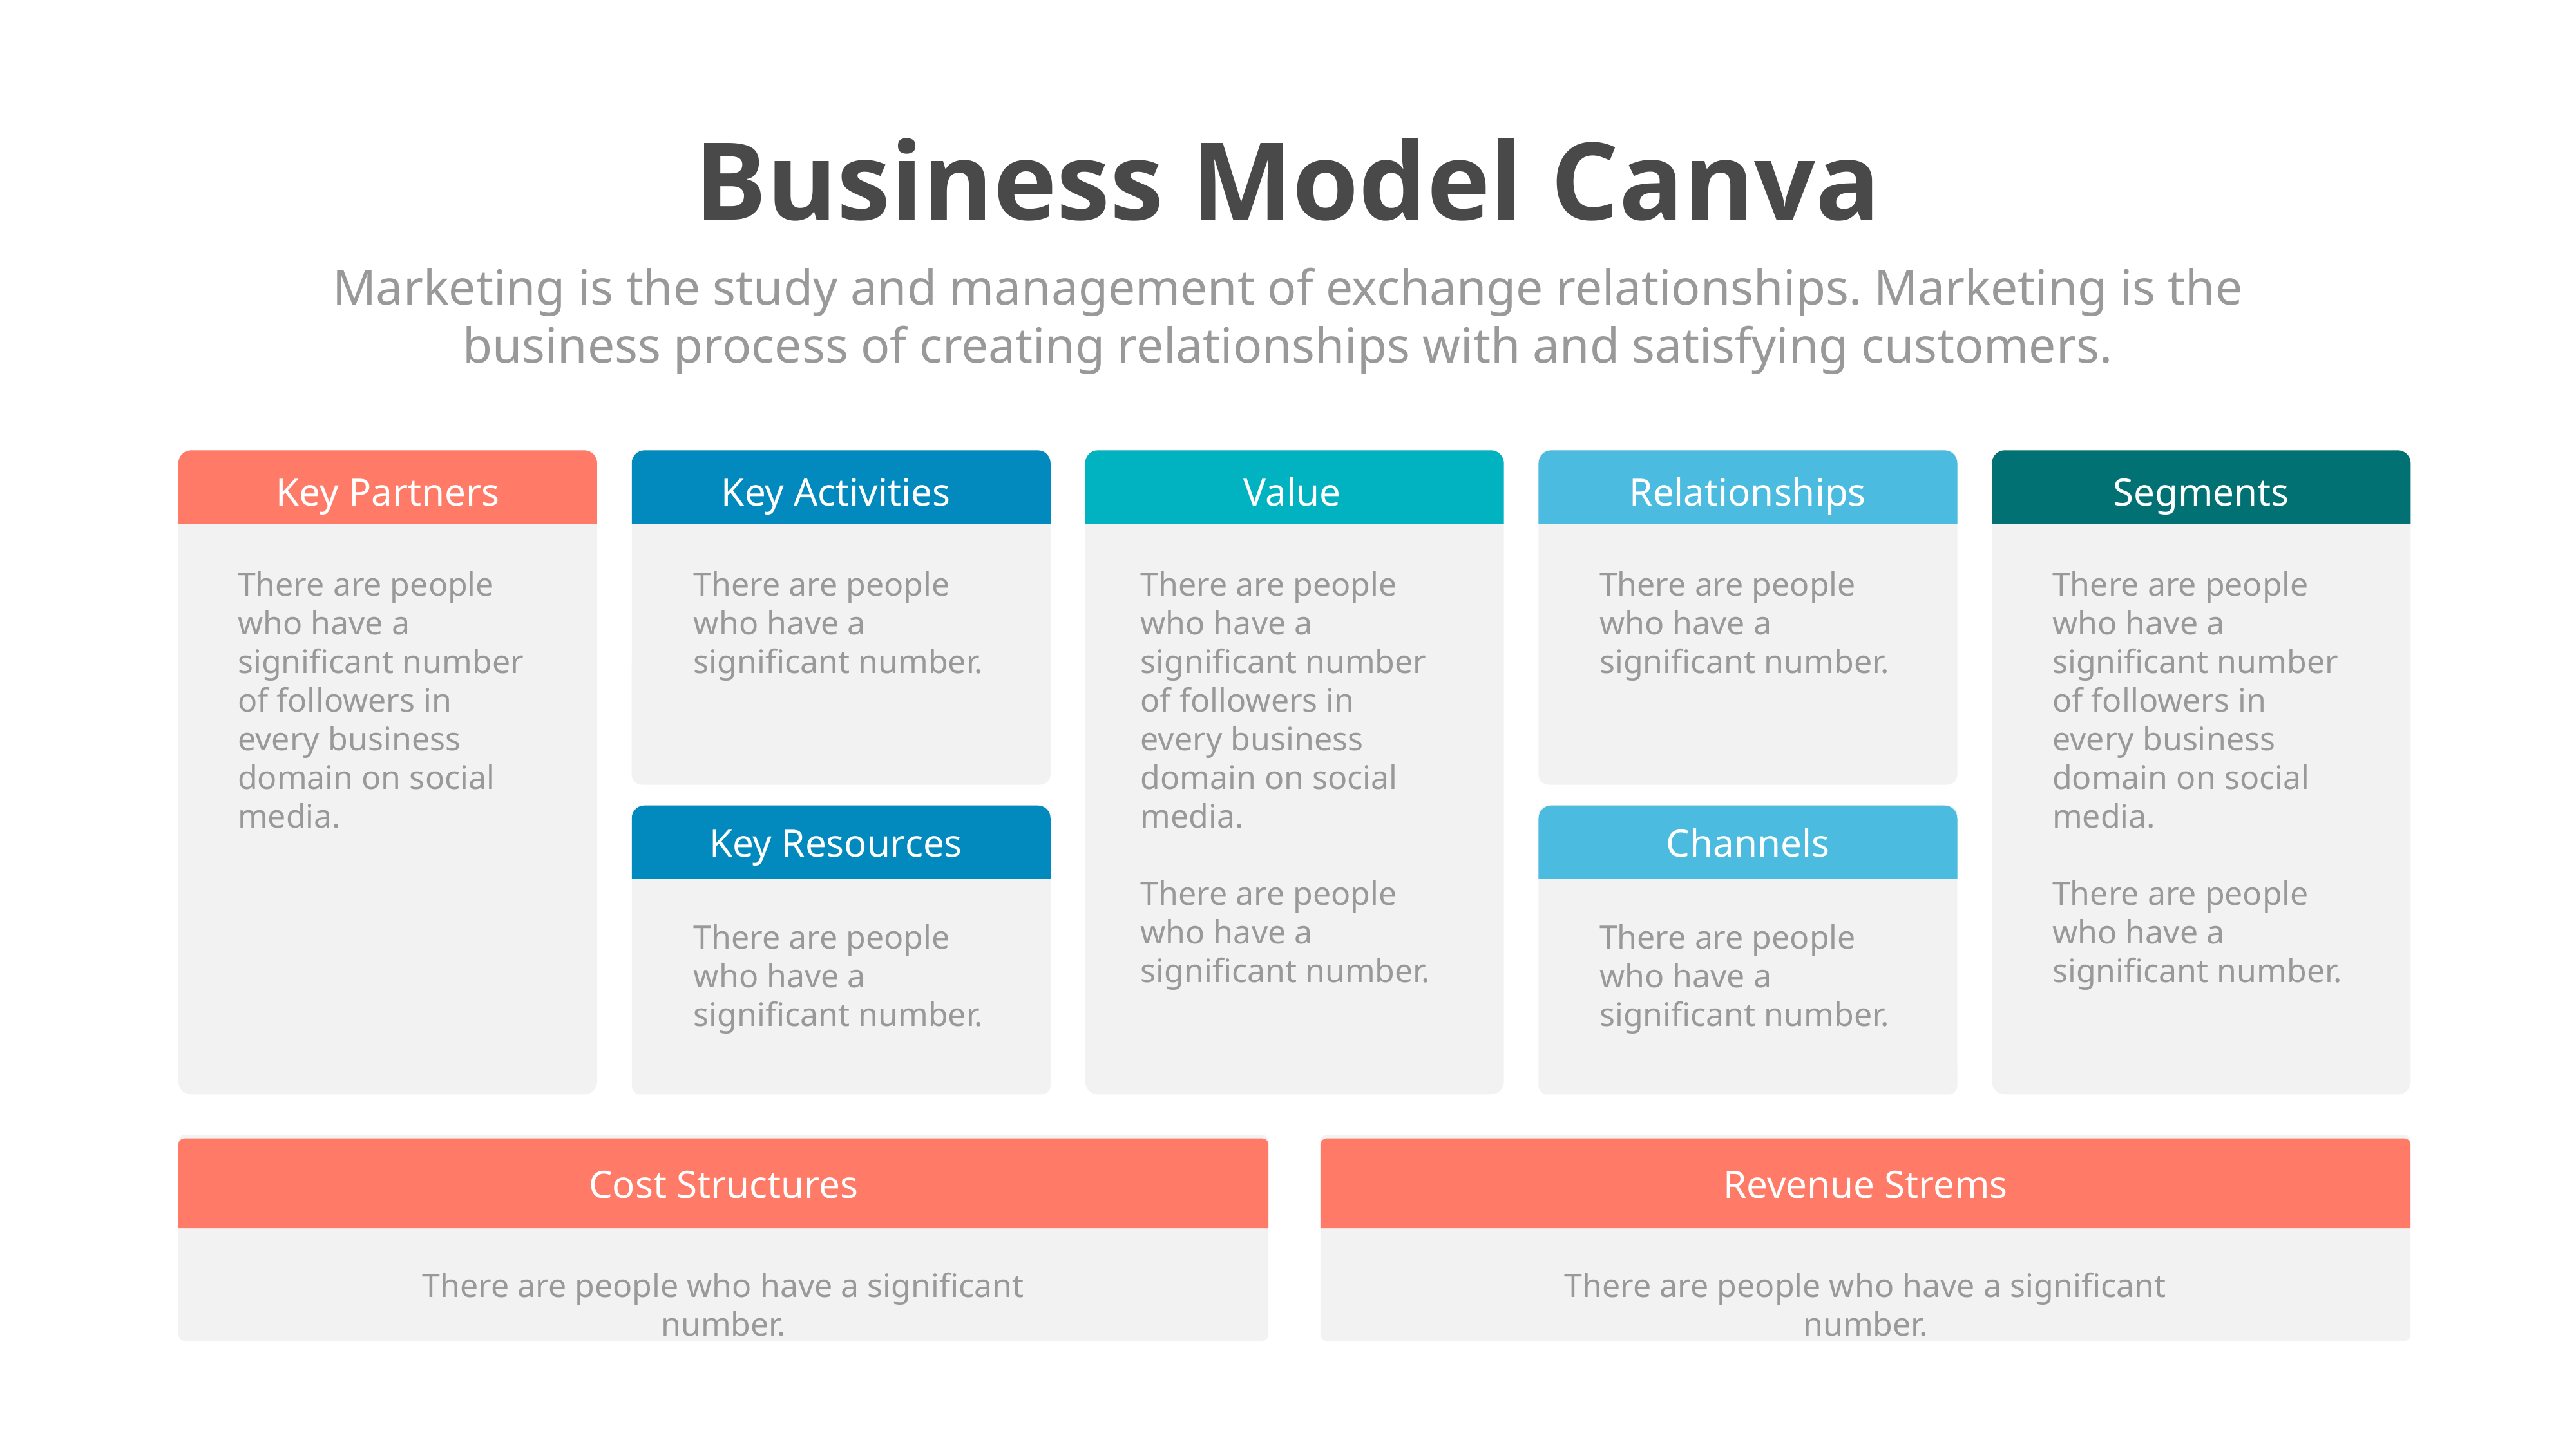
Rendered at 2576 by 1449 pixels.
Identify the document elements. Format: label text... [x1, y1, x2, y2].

text_box [1538, 525, 1958, 786]
text_box Value [1145, 463, 1439, 518]
text_box There are people who have a significant number. [684, 912, 1004, 1038]
text_box [1084, 450, 1505, 525]
text_box [1991, 450, 2412, 525]
text_box Key Partners [240, 463, 535, 518]
text_box [1538, 880, 1958, 1095]
text_box There are people who have a significant number of followers in every business domain on social media. There are people who have a significant number. [2043, 558, 2362, 994]
text_box [1319, 1229, 2412, 1342]
text_box [177, 525, 598, 1095]
text_box [177, 1229, 1270, 1342]
text_box There are people who have a significant number. [1590, 558, 1909, 685]
text_box Key Resources [689, 815, 983, 869]
text_box [1319, 1137, 2412, 1229]
text_box Business Model Canva [685, 108, 1891, 247]
text_box Channels [1601, 815, 1895, 869]
text_box [1319, 1134, 2412, 1144]
text_box [631, 450, 1051, 525]
text_box There are people who have a significant number of followers in every business domain on social media. There are people who have a significant number. [1131, 558, 1450, 994]
text_box There are people who have a significant number. [1493, 1260, 2238, 1347]
text_box [631, 804, 1051, 880]
text_box There are people who have a significant number of followers in every business domain on social media. [228, 558, 548, 839]
text_box Cost Structures [499, 1155, 948, 1211]
text_box [631, 880, 1051, 1095]
text_box There are people who have a significant number. [350, 1260, 1096, 1347]
text_box Key Activities [689, 463, 983, 518]
text_box [1991, 525, 2412, 1095]
text_box Relationships [1601, 463, 1895, 518]
text_box [177, 450, 598, 525]
text_box There are people who have a significant number. [1590, 912, 1909, 1038]
text_box Marketing is the study and management of exchange relationships. Marketing is the business process of creating relationships with and satisfying customers. [281, 251, 2295, 377]
text_box [631, 525, 1051, 786]
text_box [1084, 525, 1505, 1095]
text_box [177, 1134, 1270, 1144]
text_box Segments [2054, 463, 2349, 518]
text_box Revenue Strems [1641, 1155, 2090, 1211]
text_box There are people who have a significant number. [684, 558, 1004, 685]
text_box [1538, 804, 1958, 880]
text_box [1538, 450, 1958, 525]
text_box [177, 1137, 1270, 1229]
